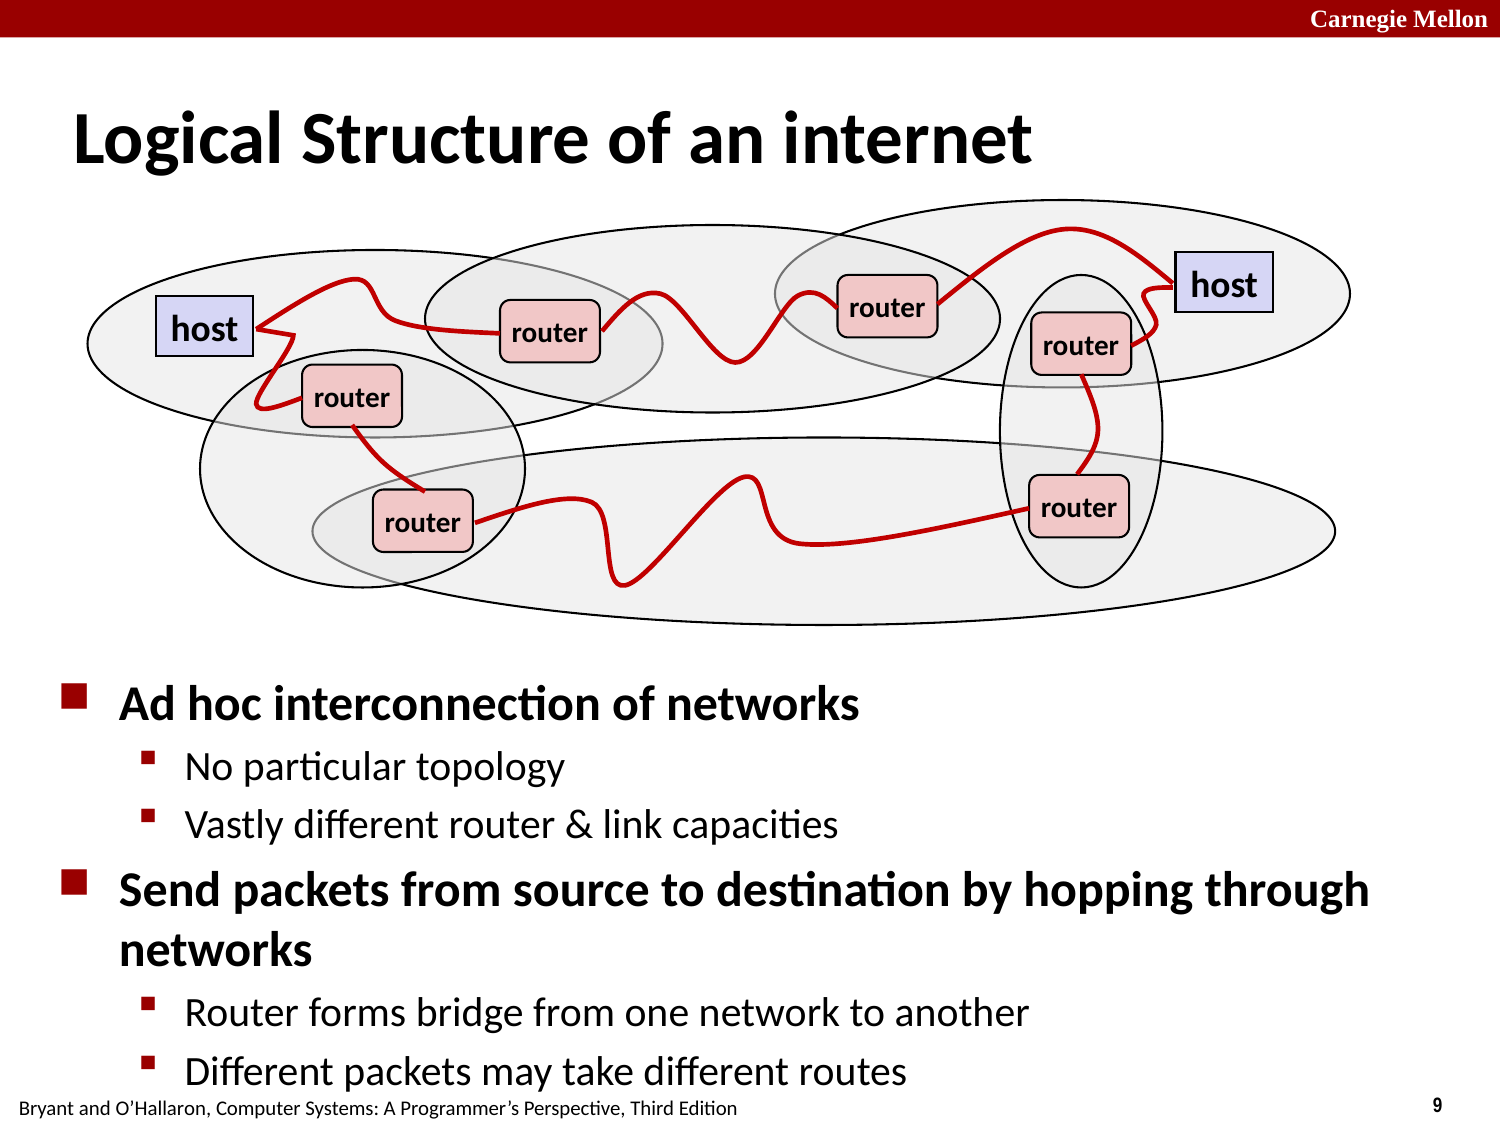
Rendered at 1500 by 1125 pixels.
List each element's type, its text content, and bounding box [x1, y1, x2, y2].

list Ad hoc interconnection of networks No particular topology Vastly different router & link capacities Send packets from source to destination by hopping through networks Router forms bridge from one network to another Different packets may take different routes [47, 662, 1411, 1008]
text_box [268, 330, 593, 426]
text_box [936, 296, 1039, 386]
text_box [1077, 374, 1098, 475]
text_box [1011, 338, 1163, 588]
text_box [602, 292, 838, 363]
text_box [256, 330, 303, 409]
text_box [999, 289, 1143, 508]
text_box router [500, 299, 601, 363]
text_box [474, 476, 1030, 586]
text_box [87, 249, 492, 422]
text_box router [1031, 312, 1132, 375]
title Logical Structure of an internet [58, 71, 1305, 197]
text_box host [155, 296, 254, 356]
text_box [937, 228, 1173, 305]
text_box router [372, 489, 473, 552]
text_box router [302, 364, 403, 428]
text_box [840, 200, 1351, 383]
text_box [352, 425, 426, 492]
text_box [402, 460, 1336, 625]
text_box [200, 349, 526, 588]
text_box router [1029, 474, 1130, 538]
text_box [425, 224, 1001, 413]
text_box router [837, 274, 938, 338]
text_box [516, 437, 1010, 519]
text_box [256, 279, 500, 334]
text_box [1131, 287, 1173, 346]
text_box host [1175, 252, 1273, 312]
